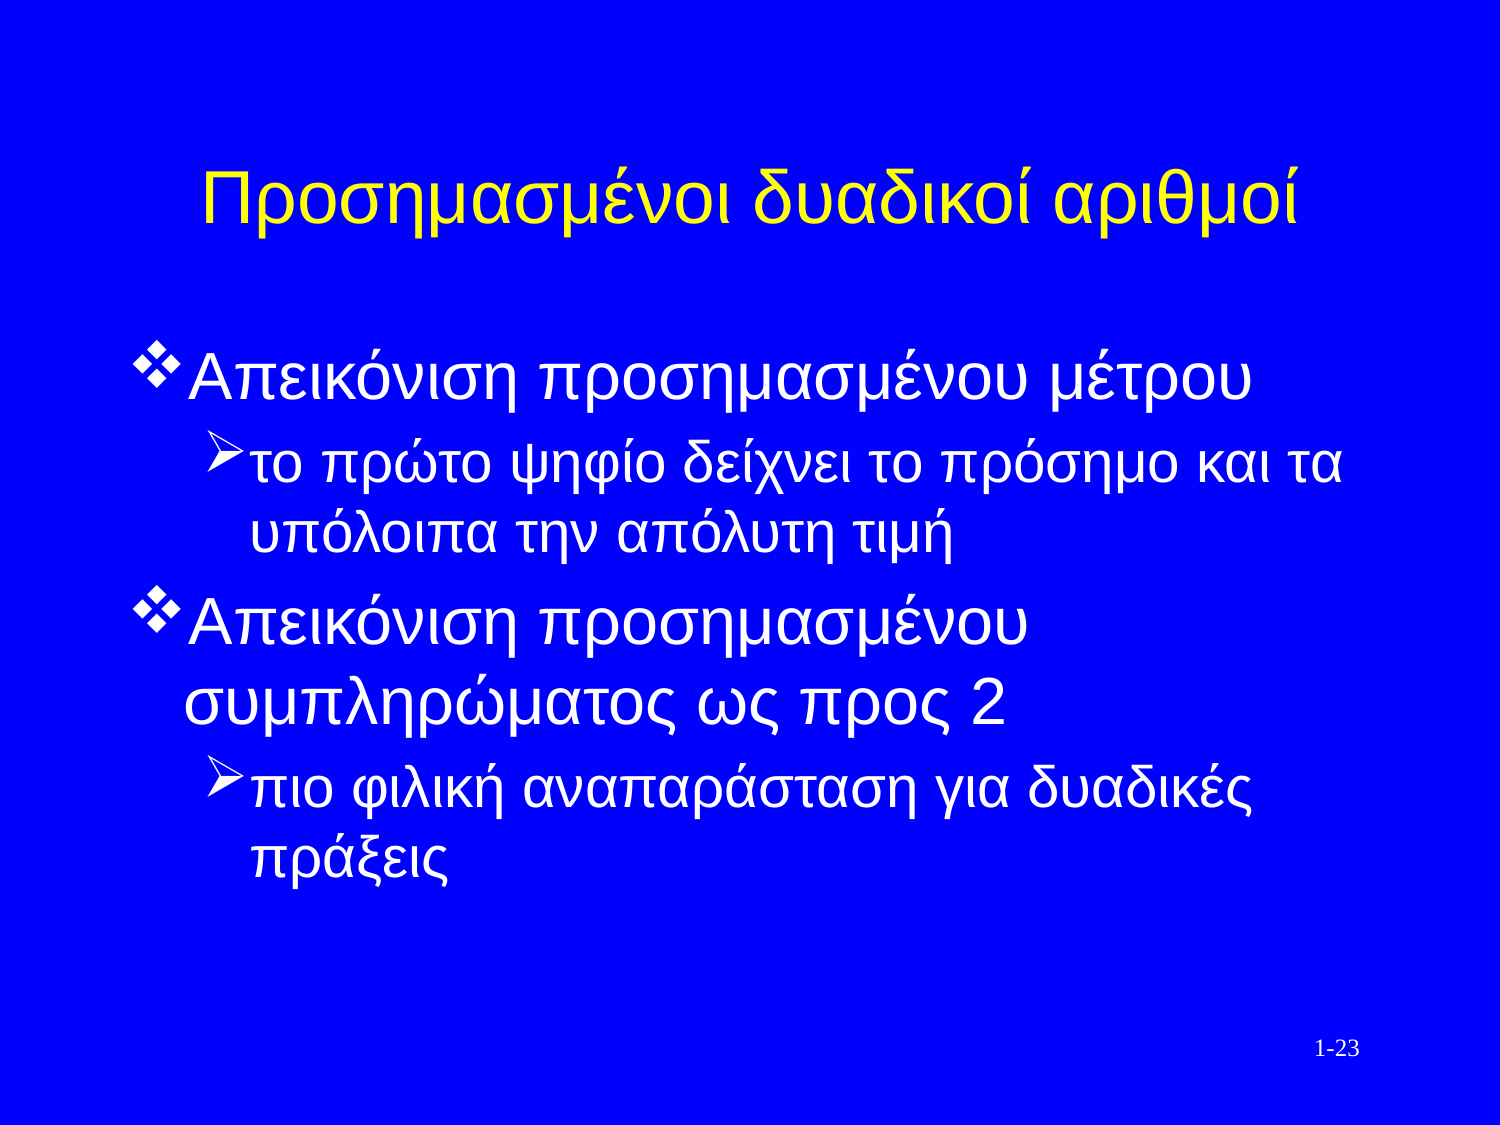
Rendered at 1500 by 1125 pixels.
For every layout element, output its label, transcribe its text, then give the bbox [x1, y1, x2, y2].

list Απεικόνιση προσημασμένου μέτρου το πρώτο ψηφίο δείχνει το πρόσημο και τα υπόλοιπα την απόλυτη τιμή Απεικόνιση προσημασμένου συμπληρώματος ως προς 2 πιο φιλική αναπαράσταση για δυαδικές πράξεις [112, 324, 1388, 1001]
title Προσημασμένοι δυαδικοί αριθμοί [112, 99, 1388, 288]
